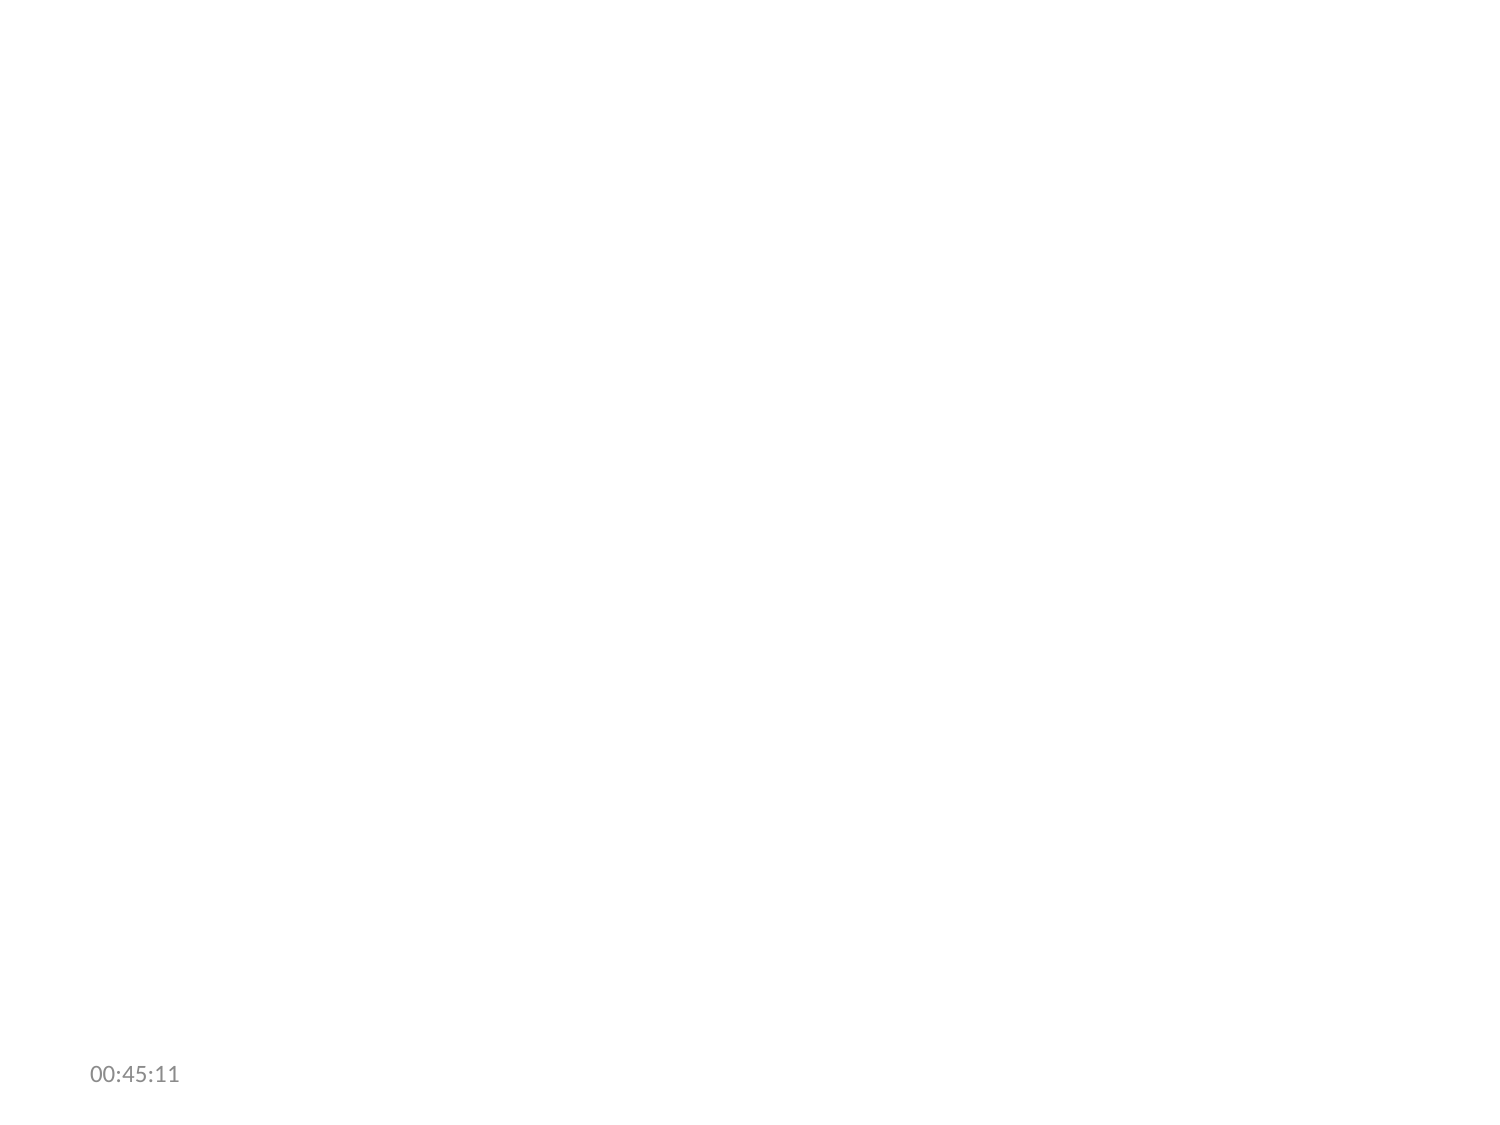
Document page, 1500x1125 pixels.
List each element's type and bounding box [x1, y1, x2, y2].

slide_number [75, 1042, 425, 1103]
